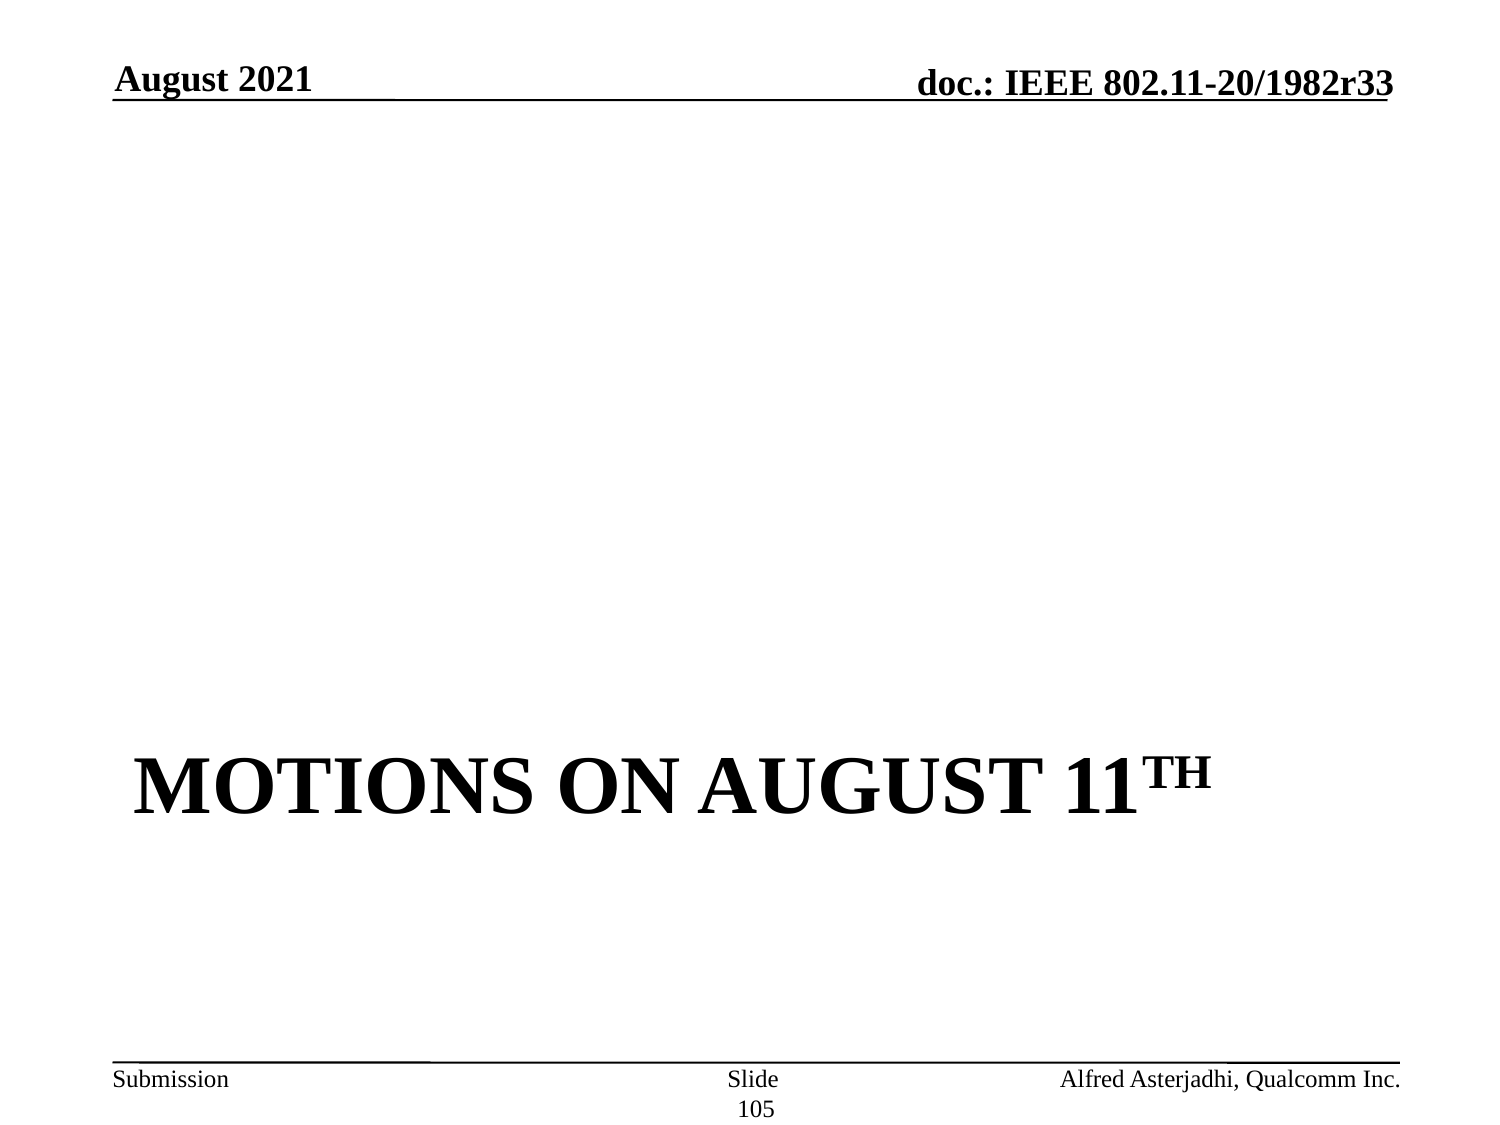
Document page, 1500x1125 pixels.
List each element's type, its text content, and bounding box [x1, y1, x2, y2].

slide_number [114, 54, 423, 100]
title Motions on August 11th [118, 722, 1394, 947]
slide_number Slide 105 [712, 1061, 800, 1123]
footer Alfred Asterjadhi, Qualcomm Inc. [878, 1061, 1402, 1093]
